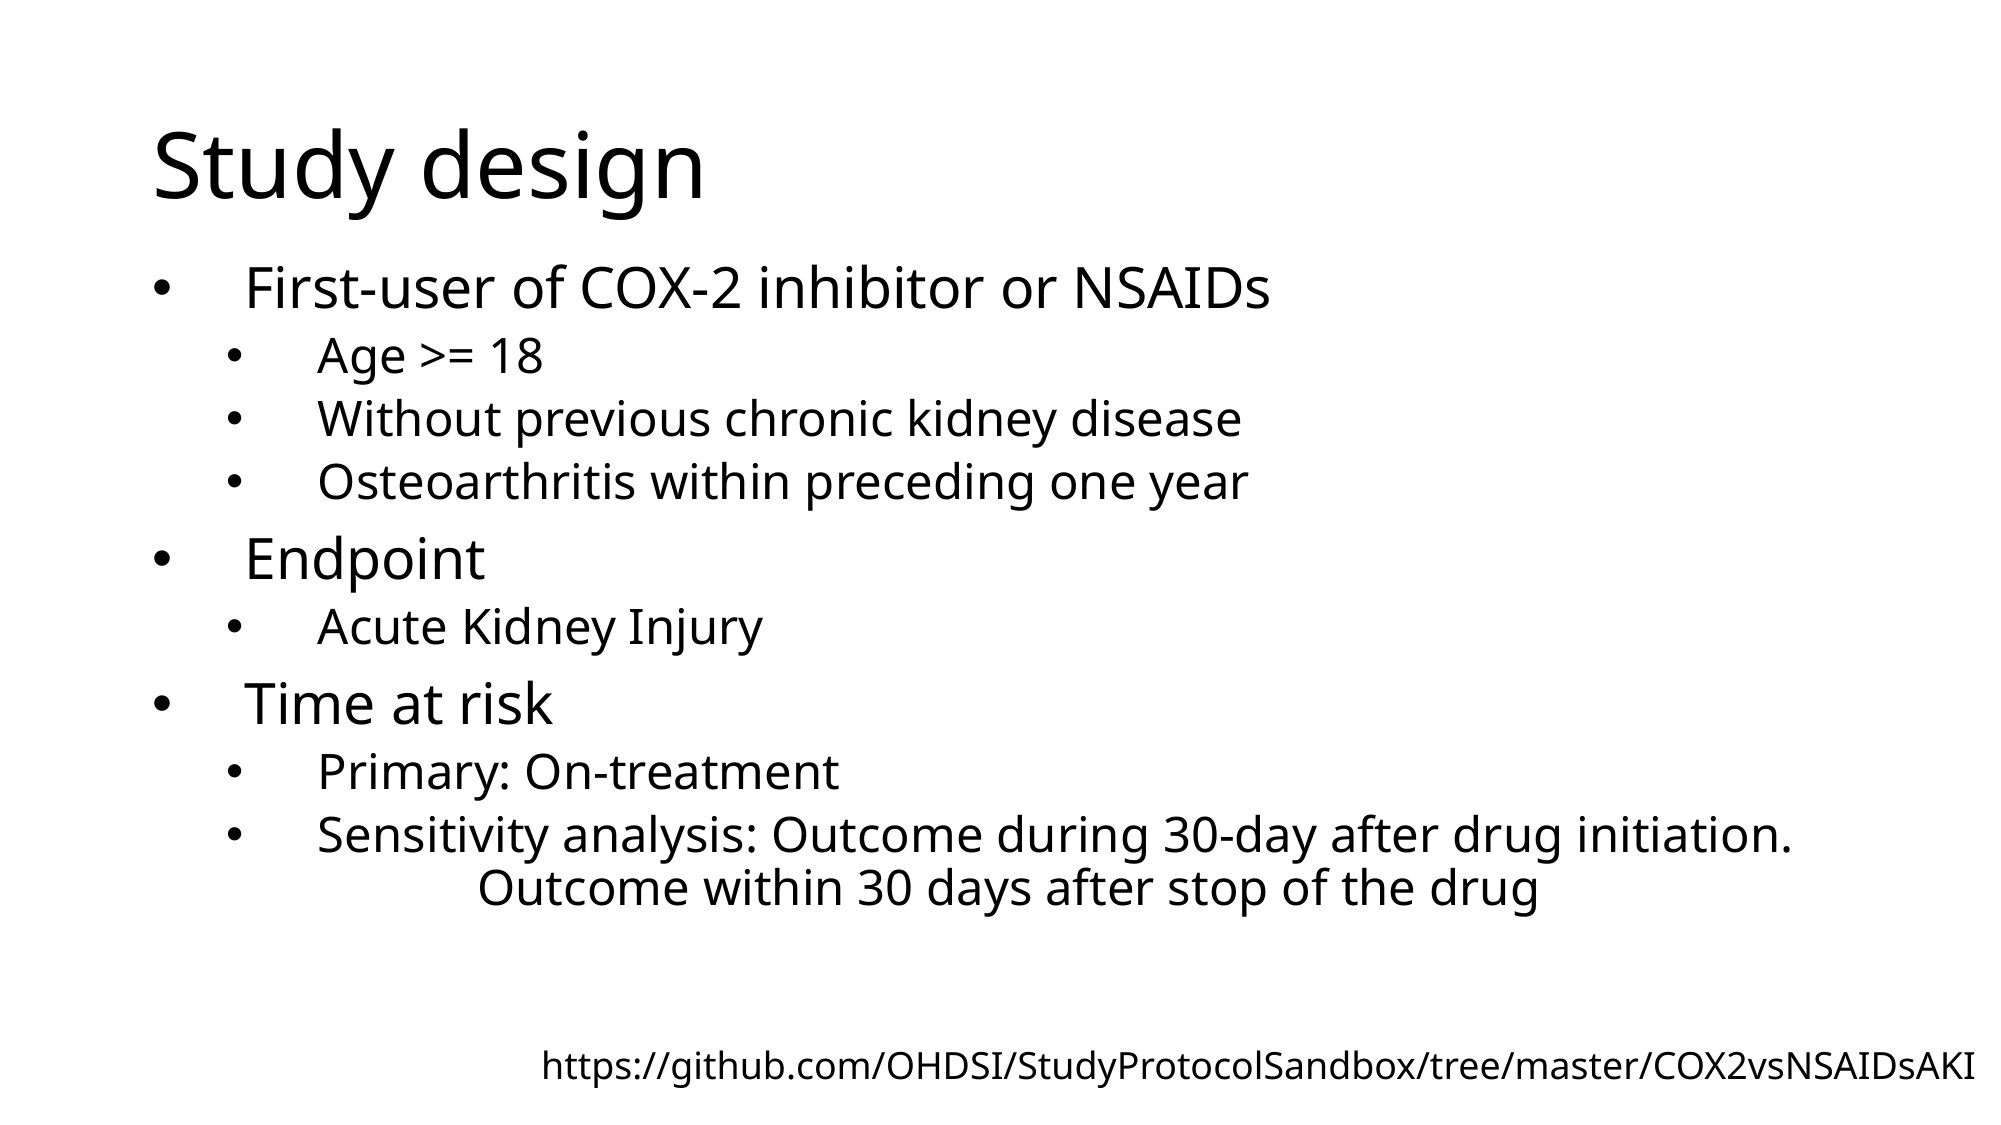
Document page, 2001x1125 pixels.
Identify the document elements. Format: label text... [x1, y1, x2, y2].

list First-user of COX-2 inhibitor or NSAIDs Age >= 18 Without previous chronic kidney disease Osteoarthritis within preceding one year Endpoint Acute Kidney Injury Time at risk Primary: On-treatment Sensitivity analysis: Outcome during 30-day after drug initiation. Outcome within 30 days after stop of the drug [137, 251, 1863, 966]
text_box https://github.com/OHDSI/StudyProtocolSandbox/tree/master/COX2vsNSAIDsAKI [526, 1034, 2000, 1095]
title Study design [137, 59, 1863, 251]
